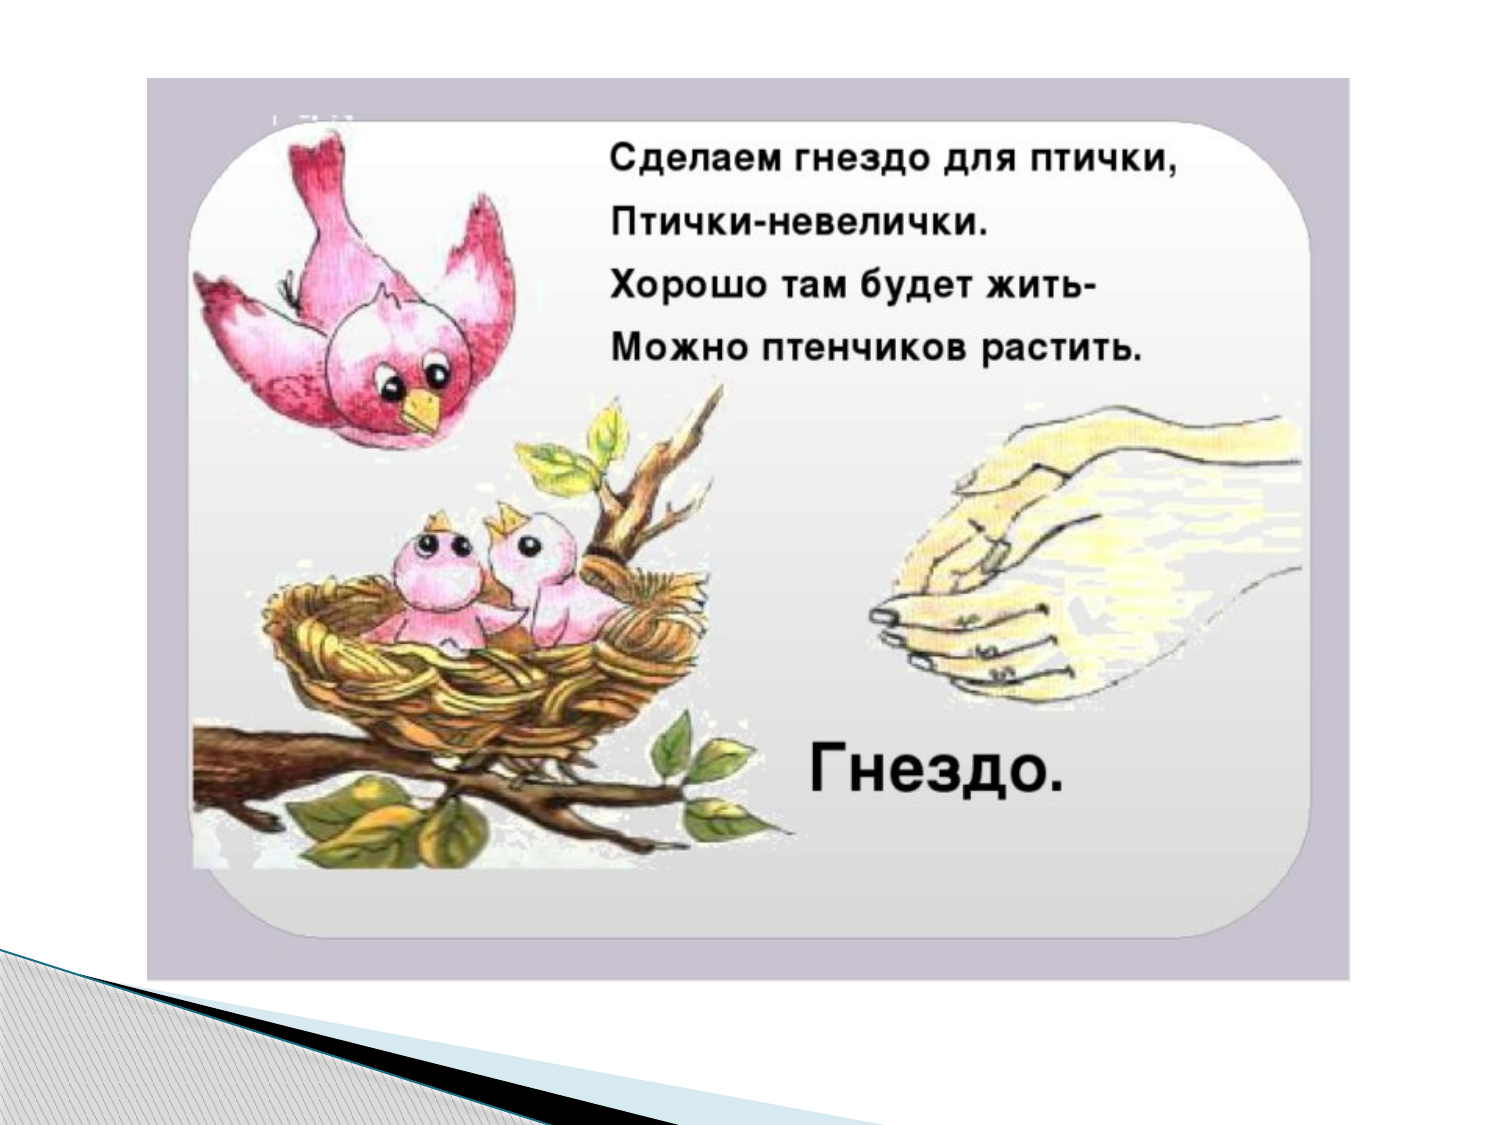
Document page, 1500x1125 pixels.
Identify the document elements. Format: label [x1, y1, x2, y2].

picture [147, 77, 1351, 982]
